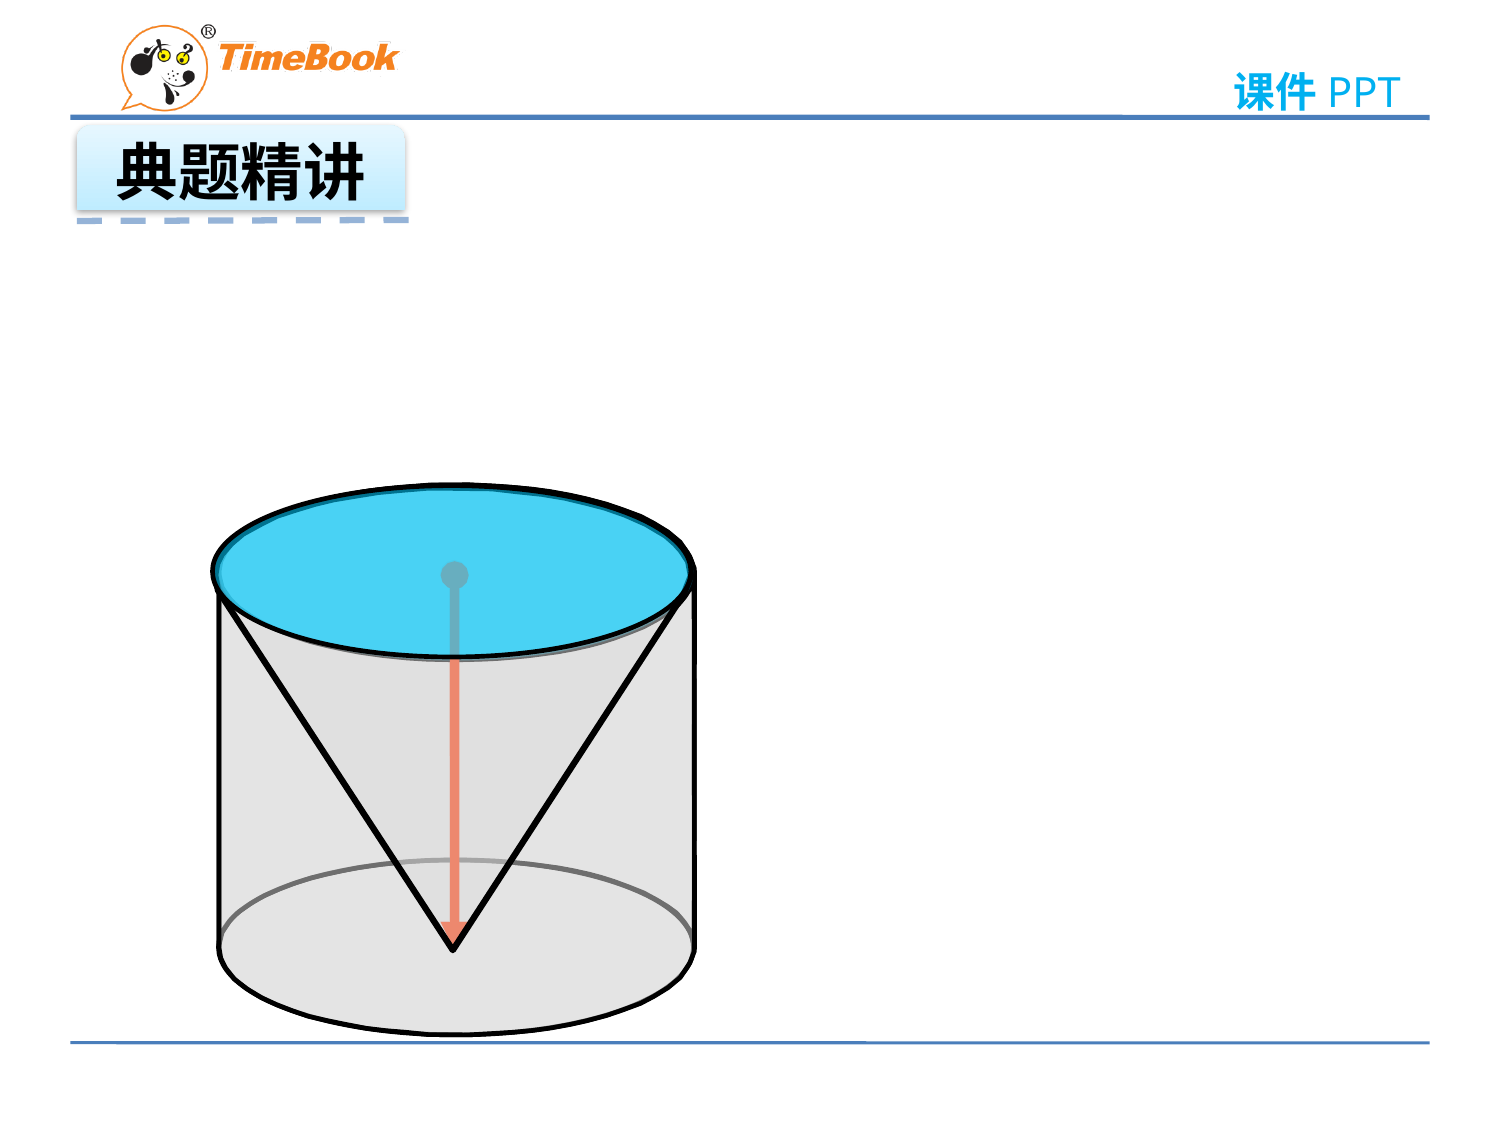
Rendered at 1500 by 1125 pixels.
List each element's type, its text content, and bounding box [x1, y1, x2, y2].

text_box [218, 955, 695, 1036]
picture [118, 22, 408, 113]
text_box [212, 485, 692, 951]
text_box 典题精讲 [76, 124, 406, 212]
